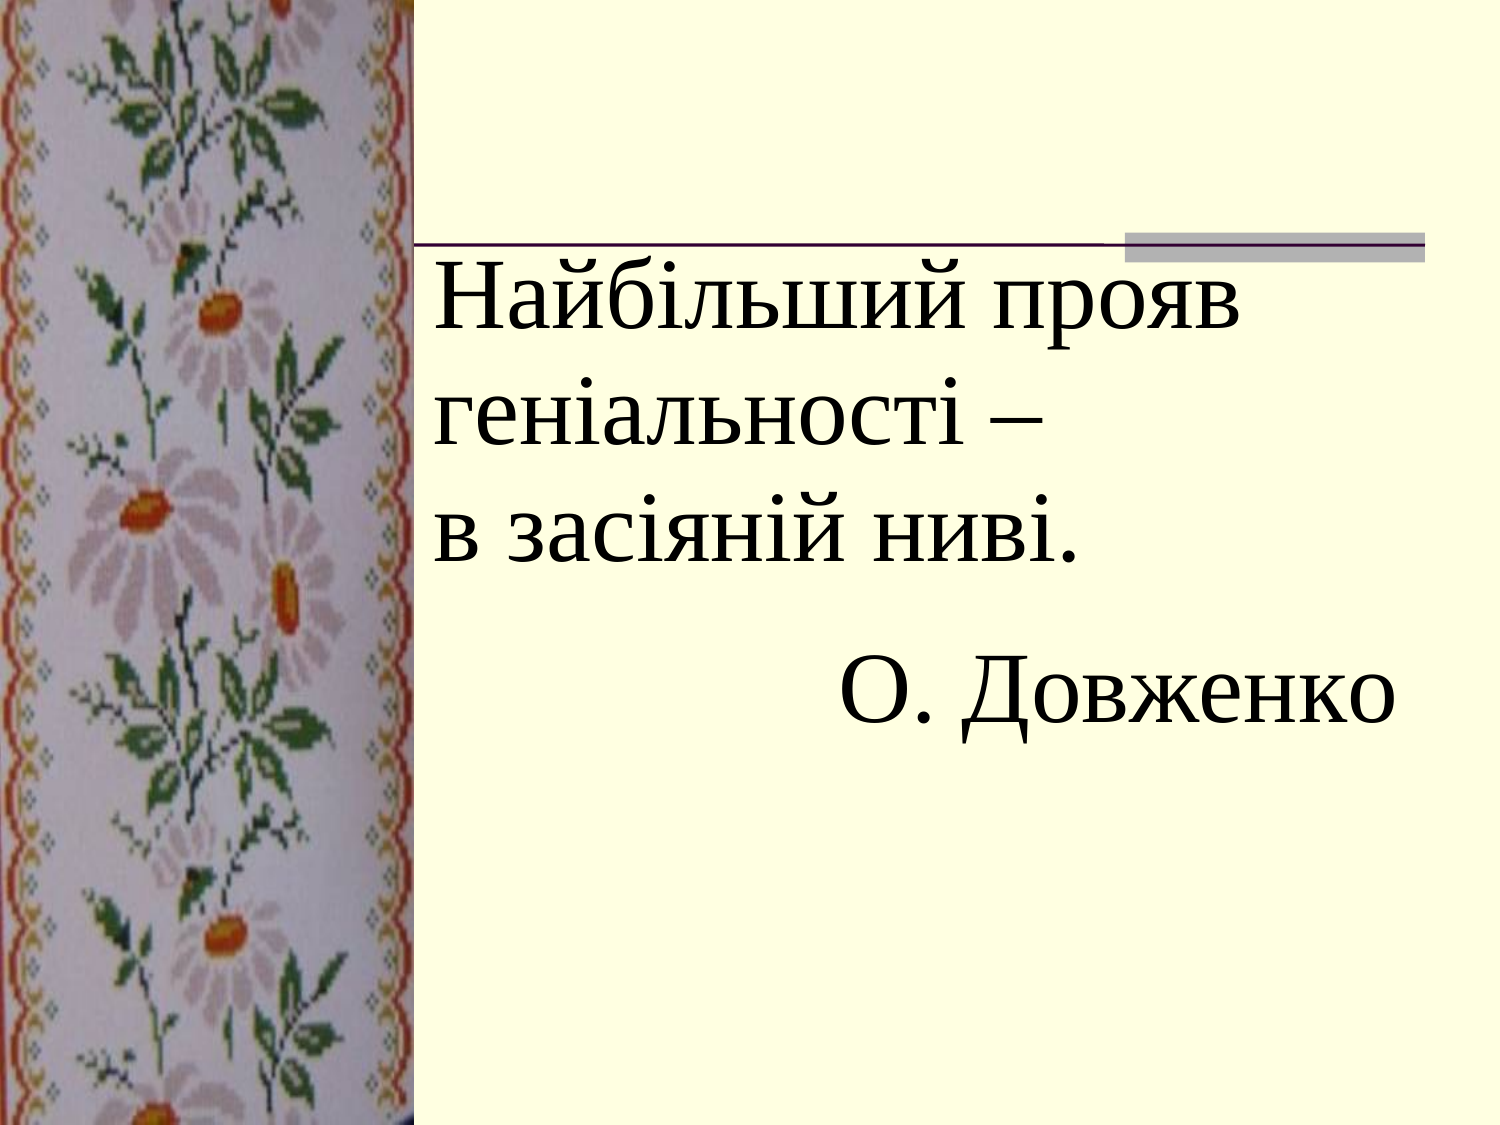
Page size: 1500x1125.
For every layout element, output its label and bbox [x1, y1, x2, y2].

picture [0, 0, 414, 1125]
text_box [432, 234, 1450, 990]
